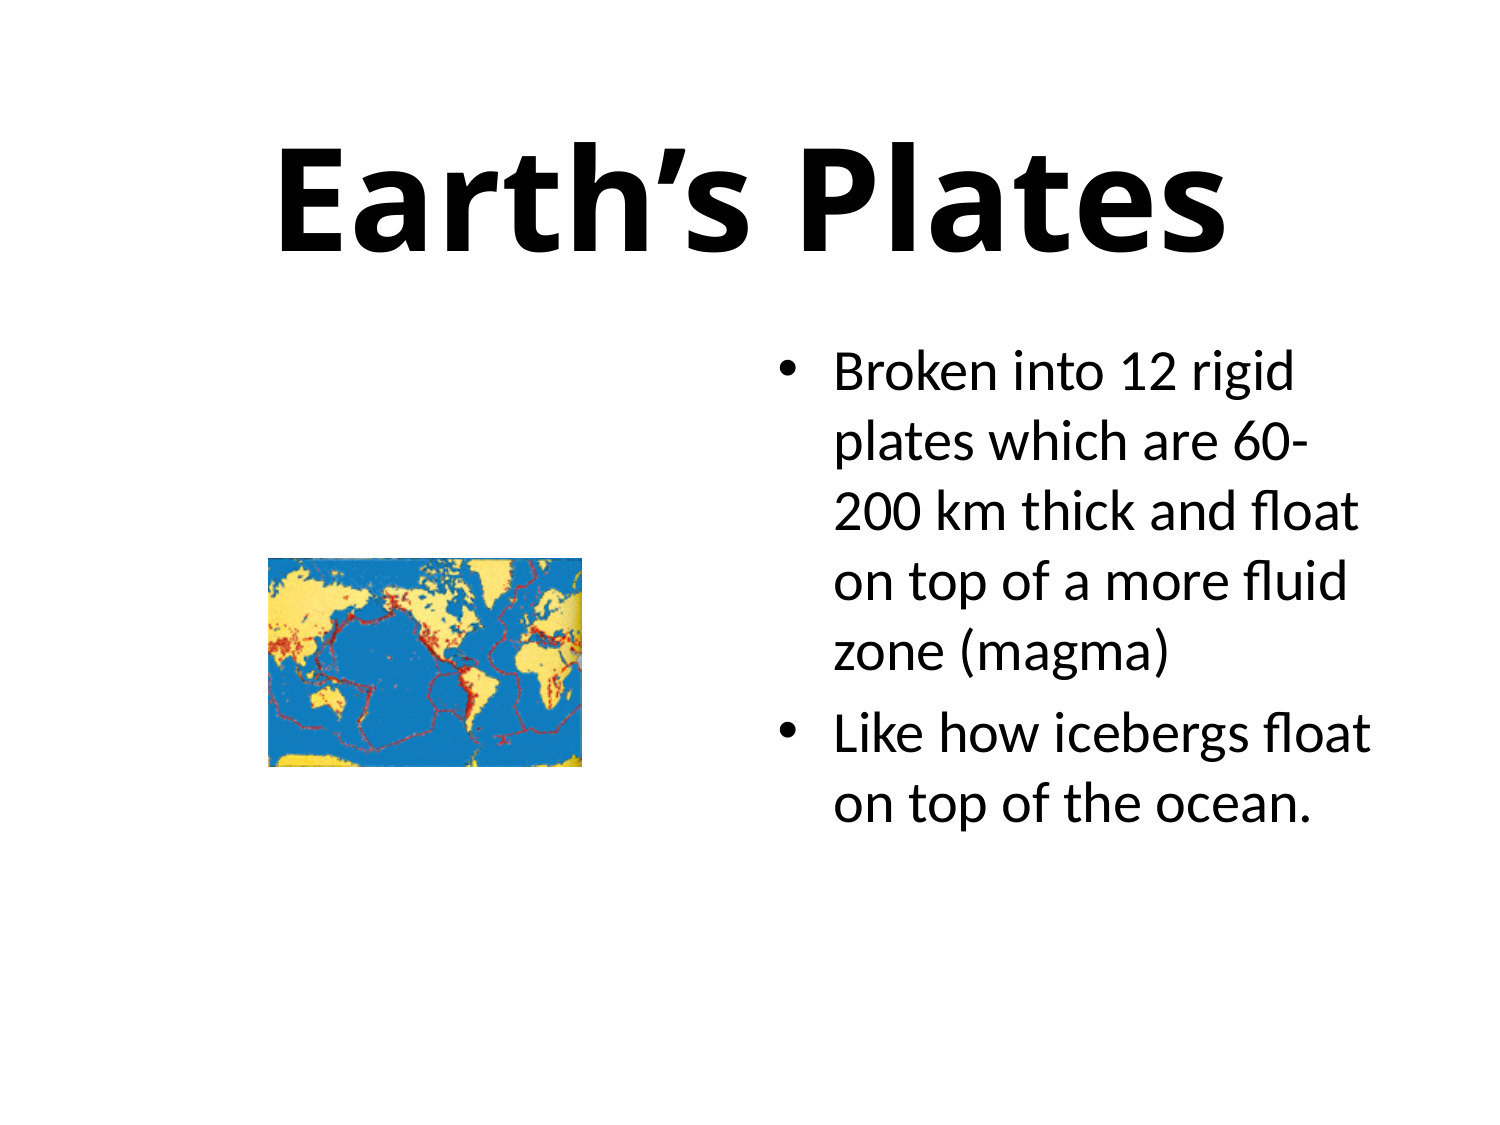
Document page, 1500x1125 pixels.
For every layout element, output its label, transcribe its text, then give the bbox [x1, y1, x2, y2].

title Earth’s Plates [112, 99, 1388, 288]
list Broken into 12 rigid plates which are 60-200 km thick and float on top of a more fluid zone (magma) Like how icebergs float on top of the ocean. [762, 324, 1388, 1000]
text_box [268, 558, 582, 767]
